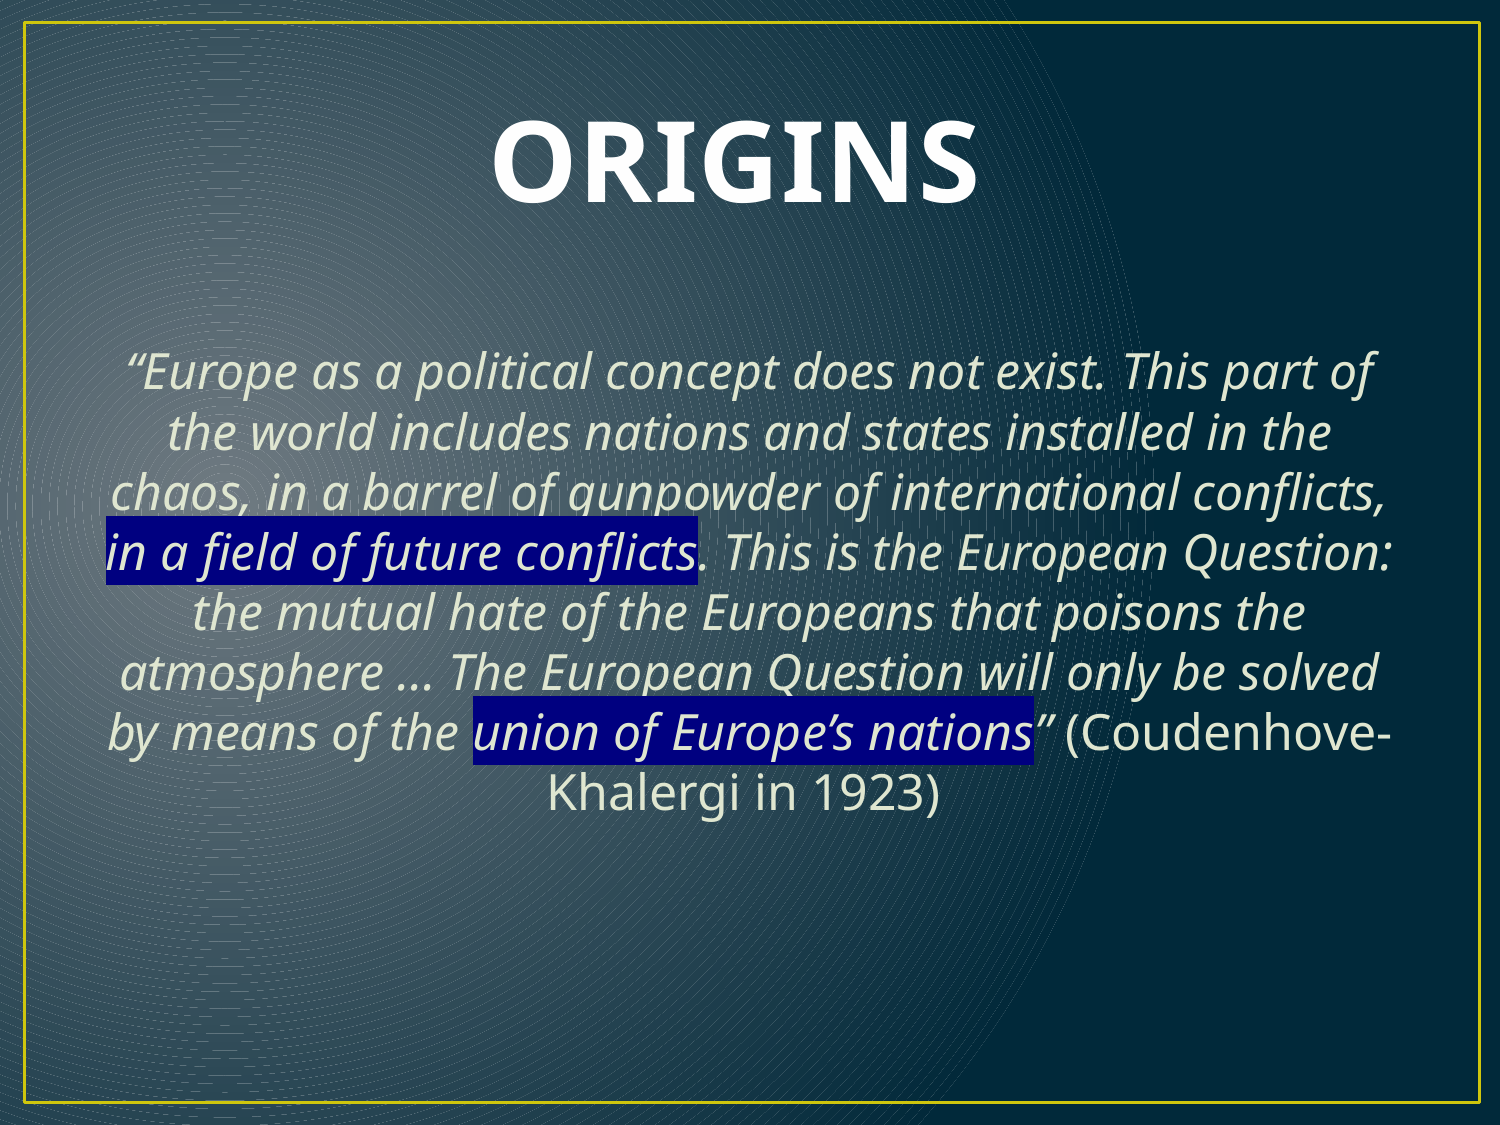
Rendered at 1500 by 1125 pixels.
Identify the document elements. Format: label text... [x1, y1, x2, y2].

title ORIGINS [75, 45, 1425, 233]
list “Europe as a political concept does not exist. This part of the world includes nations and states installed in the chaos, in a barrel of gunpowder of international conflicts, in a field of future conflicts. This is the European Question: the mutual hate of the Europeans that poisons the atmosphere ... The European Question will only be solved by means of the union of Europe’s nations” (Coudenhove-Khalergi in 1923) [75, 262, 1425, 1005]
